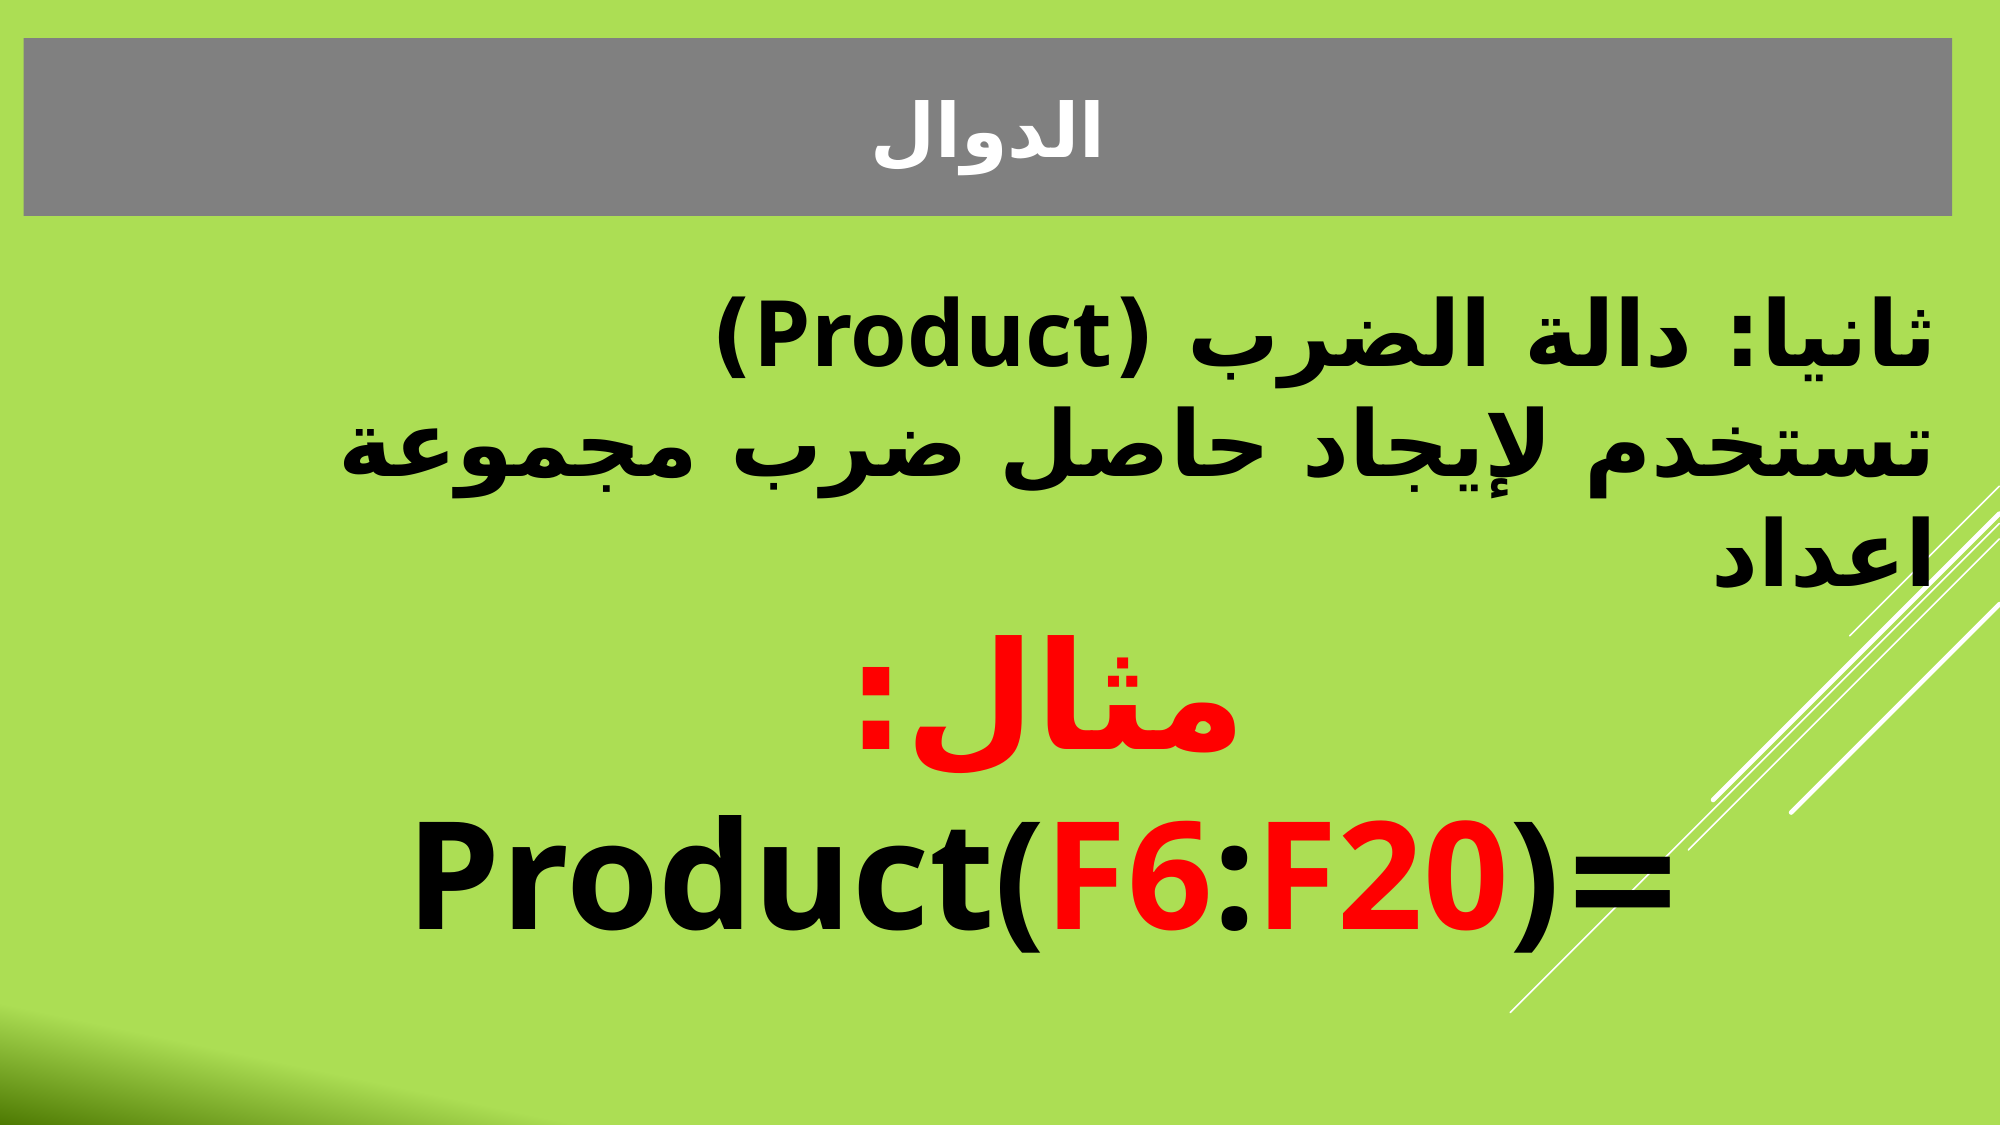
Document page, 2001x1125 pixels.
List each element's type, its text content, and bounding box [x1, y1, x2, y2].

text_box ثانيا: دالة الضرب (Product) تستخدم لإيجاد حاصل ضرب مجموعة اعداد [90, 267, 1953, 612]
text_box الدوال [23, 38, 1953, 216]
text_box مثال: =Product(F6:F20) [115, 592, 1978, 967]
